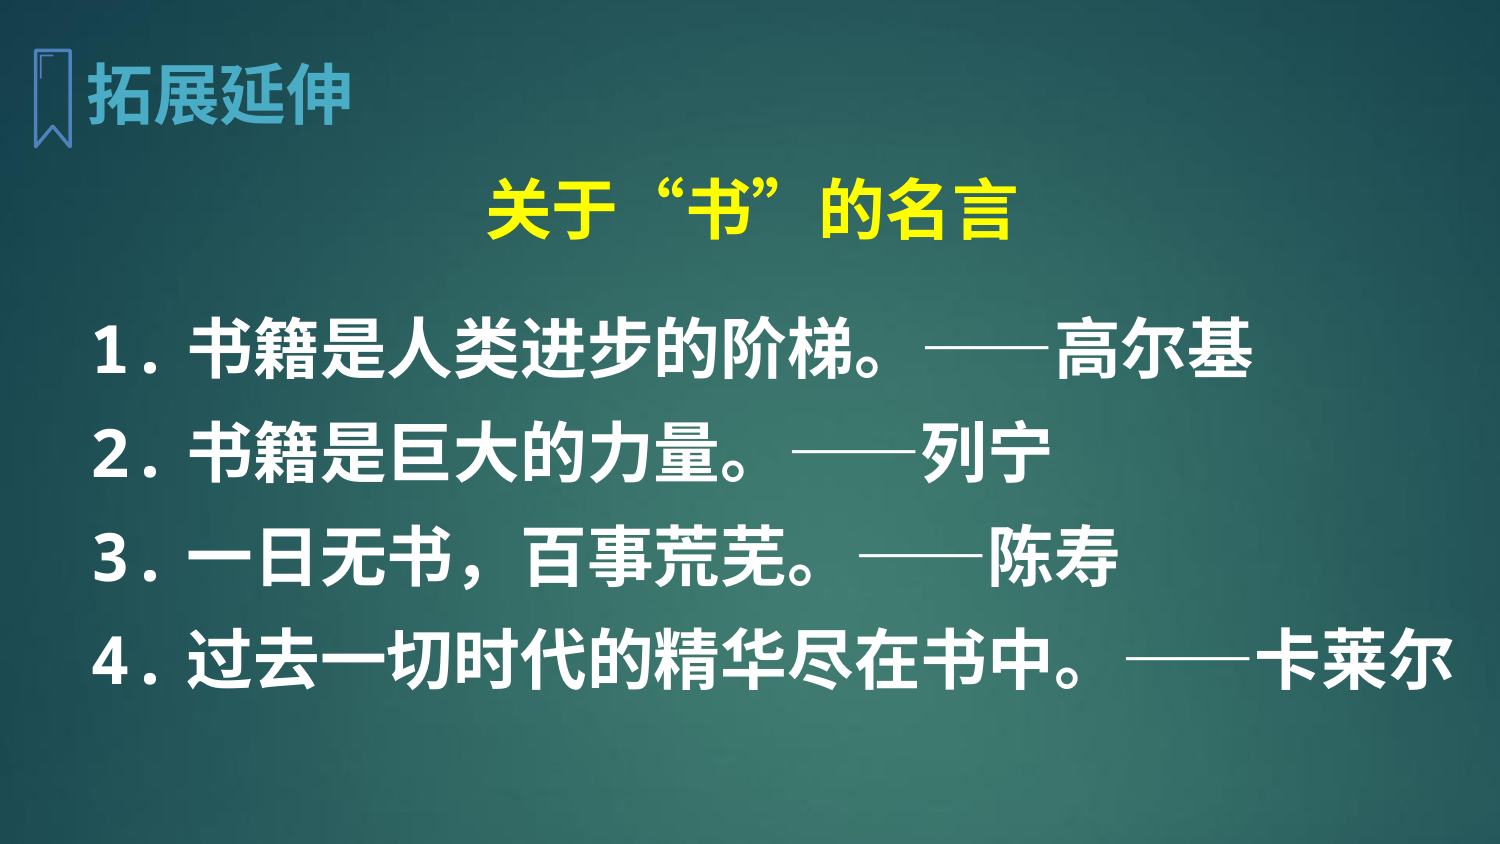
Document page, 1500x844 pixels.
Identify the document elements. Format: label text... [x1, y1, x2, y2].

picture [0, 0, 1500, 844]
text_box 关于“书”的名言 [470, 160, 1034, 256]
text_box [33, 45, 377, 149]
text_box 1.书籍是人类进步的阶梯。——高尔基 2.书籍是巨大的力量。——列宁 3.一日无书，百事荒芜。——陈寿 4.过去一切时代的精华尽在书中。——卡莱尔 [75, 275, 1470, 706]
